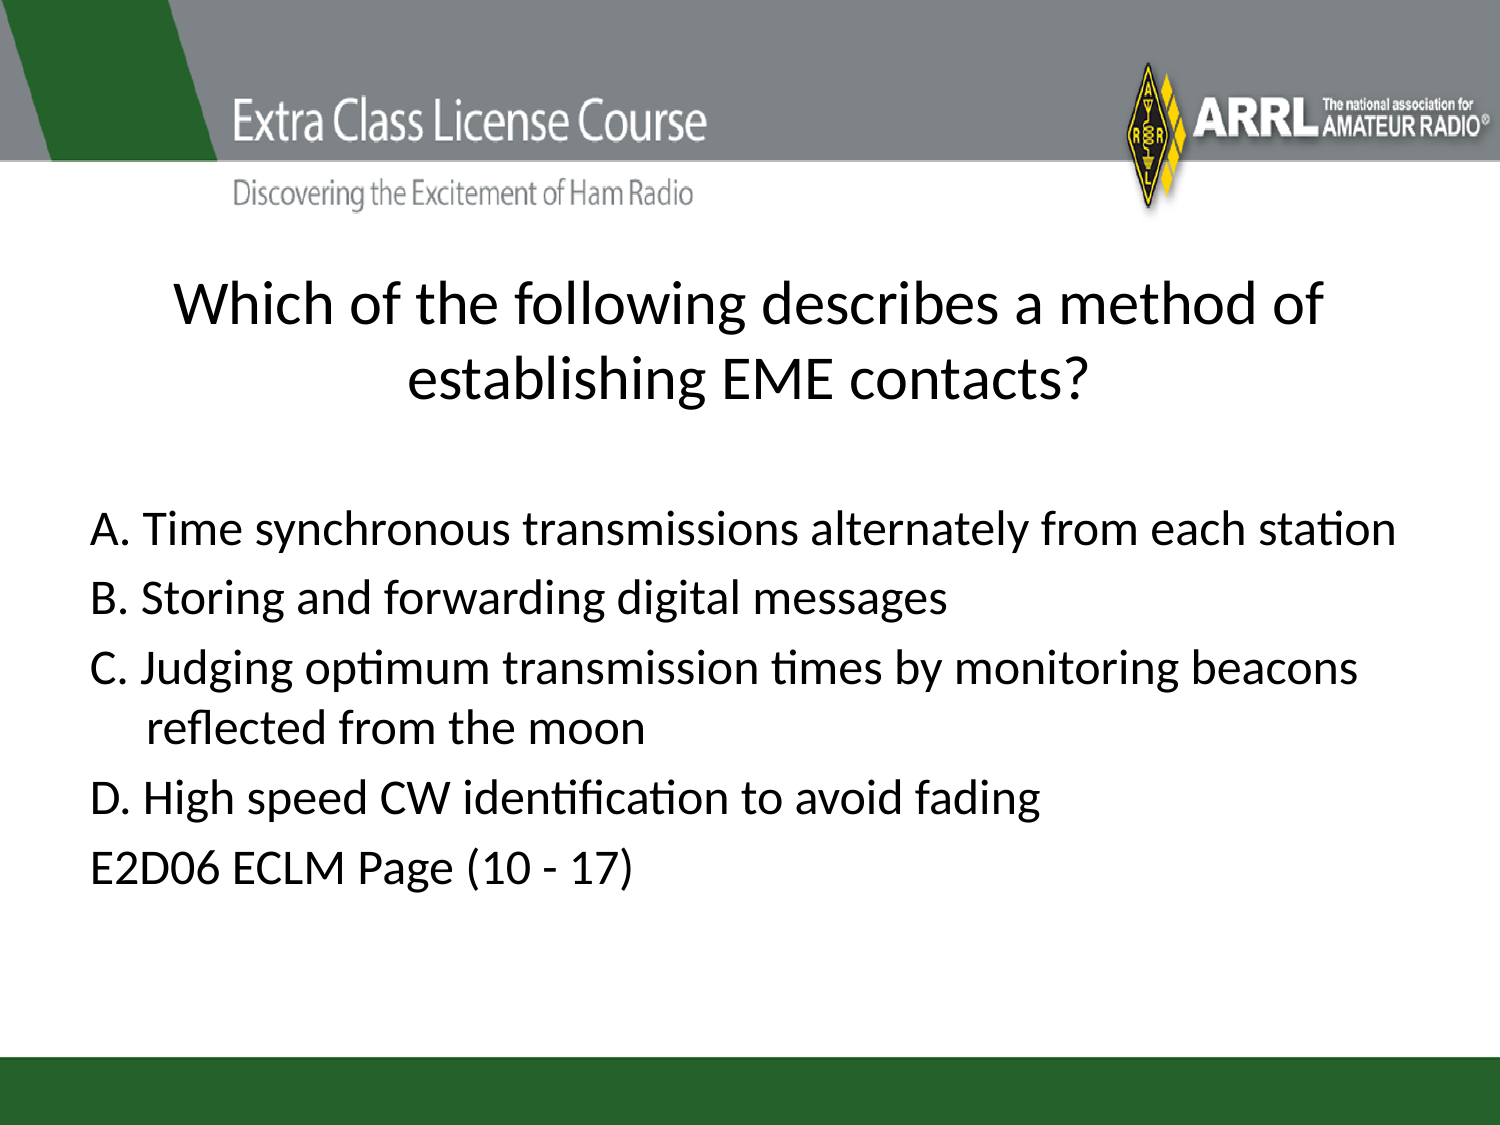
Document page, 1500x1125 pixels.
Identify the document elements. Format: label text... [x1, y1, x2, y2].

list A. Time synchronous transmissions alternately from each station B. Storing and forwarding digital messages C. Judging optimum transmission times by monitoring beacons reflected from the moon D. High speed CW identification to avoid fading E2D06 ECLM Page (10 - 17) [75, 487, 1425, 1005]
picture [0, 0, 1500, 1125]
title Which of the following describes a method of establishing EME contacts? [75, 254, 1425, 435]
